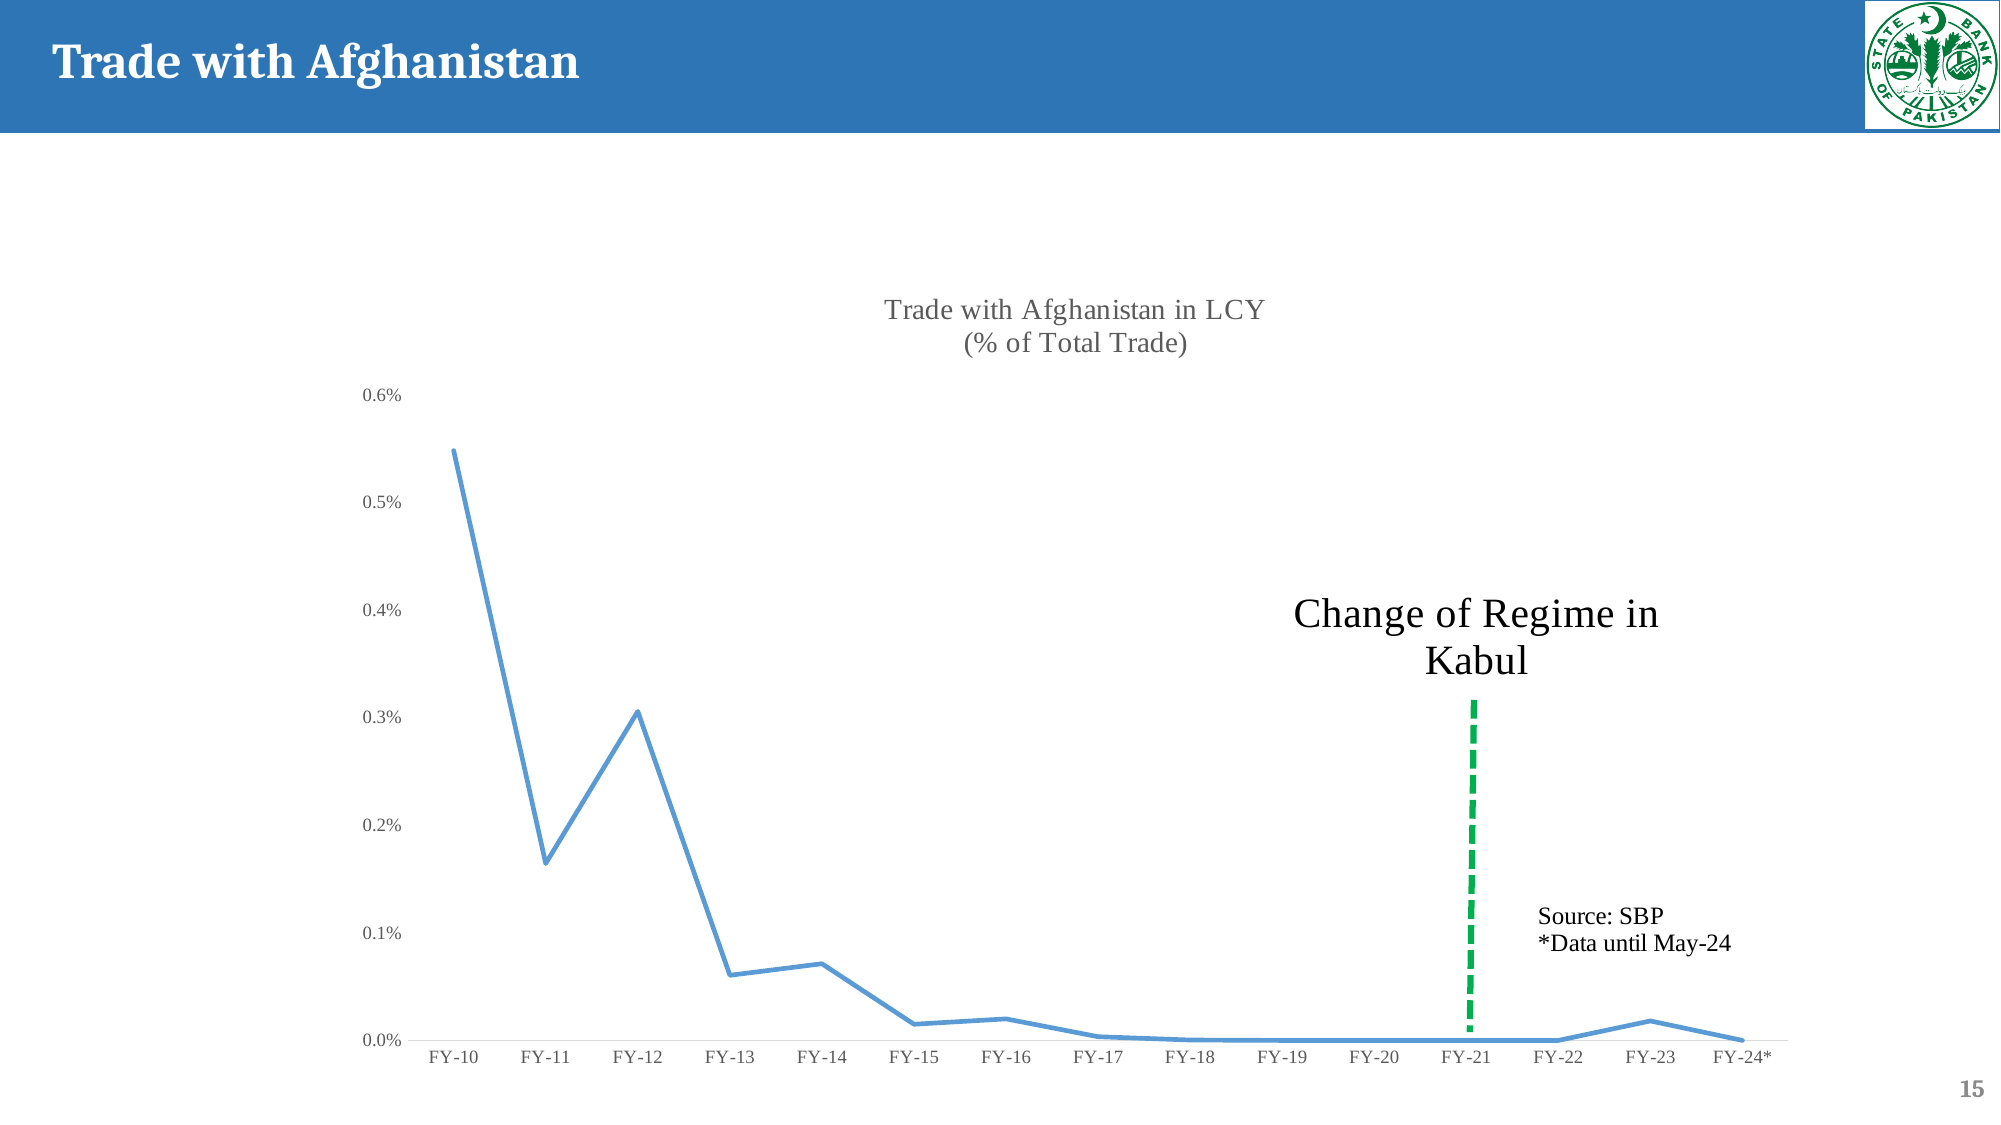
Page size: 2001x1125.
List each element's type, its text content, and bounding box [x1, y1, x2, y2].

picture [1865, 1, 1999, 129]
chart [332, 259, 1819, 1085]
text_box Trade with Afghanistan [37, 21, 1875, 97]
slide_number 15 [1550, 1058, 2000, 1118]
